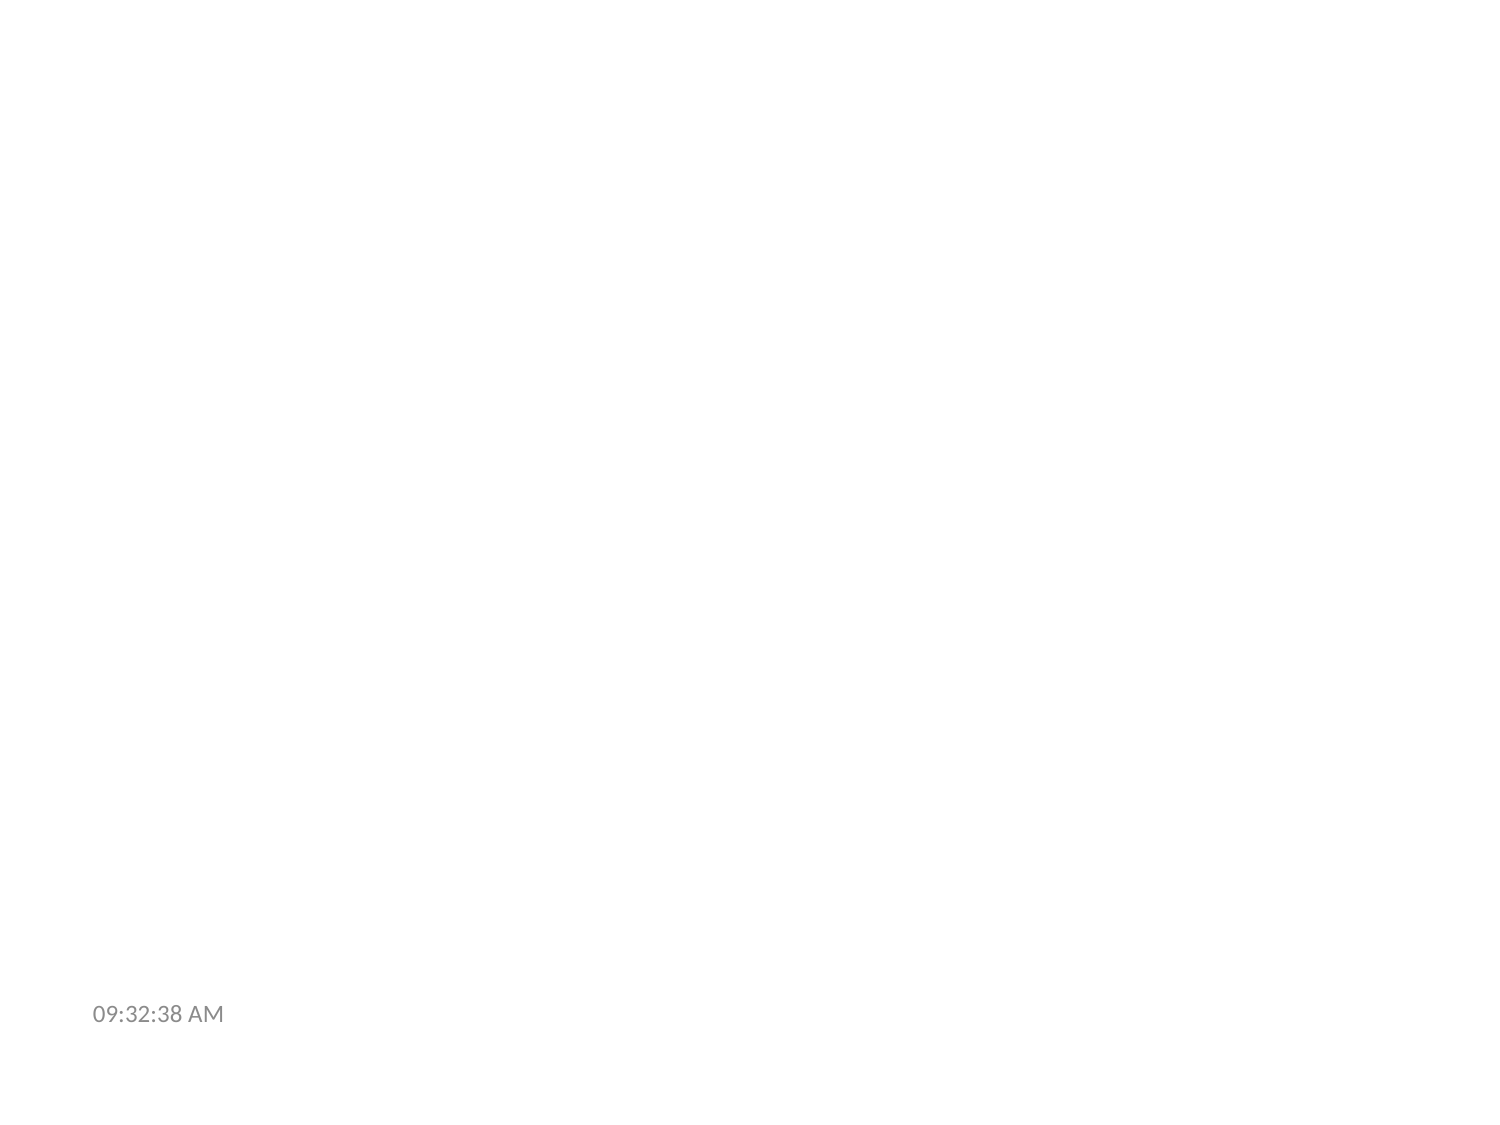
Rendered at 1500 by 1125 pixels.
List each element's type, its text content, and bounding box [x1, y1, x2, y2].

text_box 3:35:09 PM [77, 982, 428, 1043]
